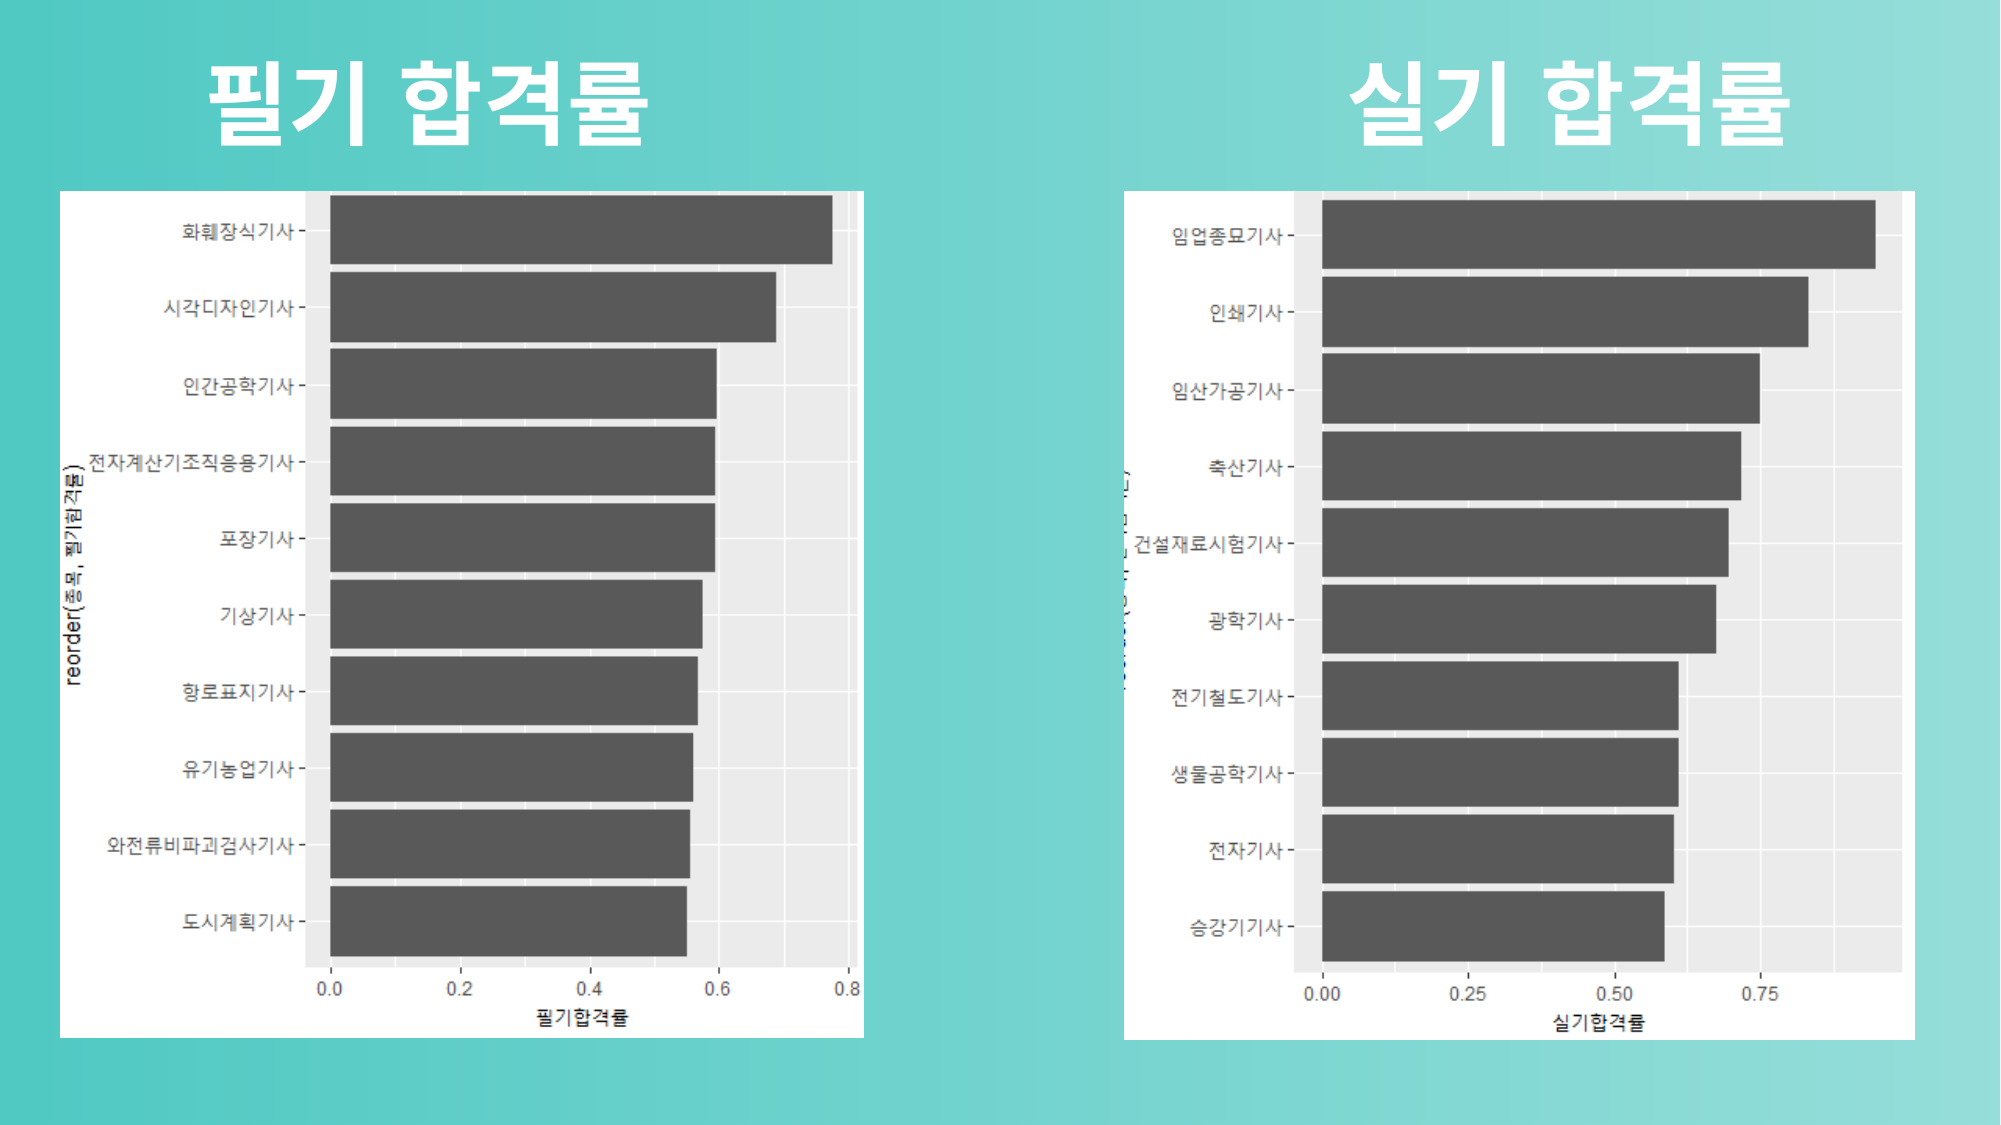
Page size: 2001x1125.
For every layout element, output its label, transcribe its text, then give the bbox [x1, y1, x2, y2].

picture [0, 0, 2001, 1125]
text_box 필기 합격률 실기 합격률 [0, 0, 2000, 218]
